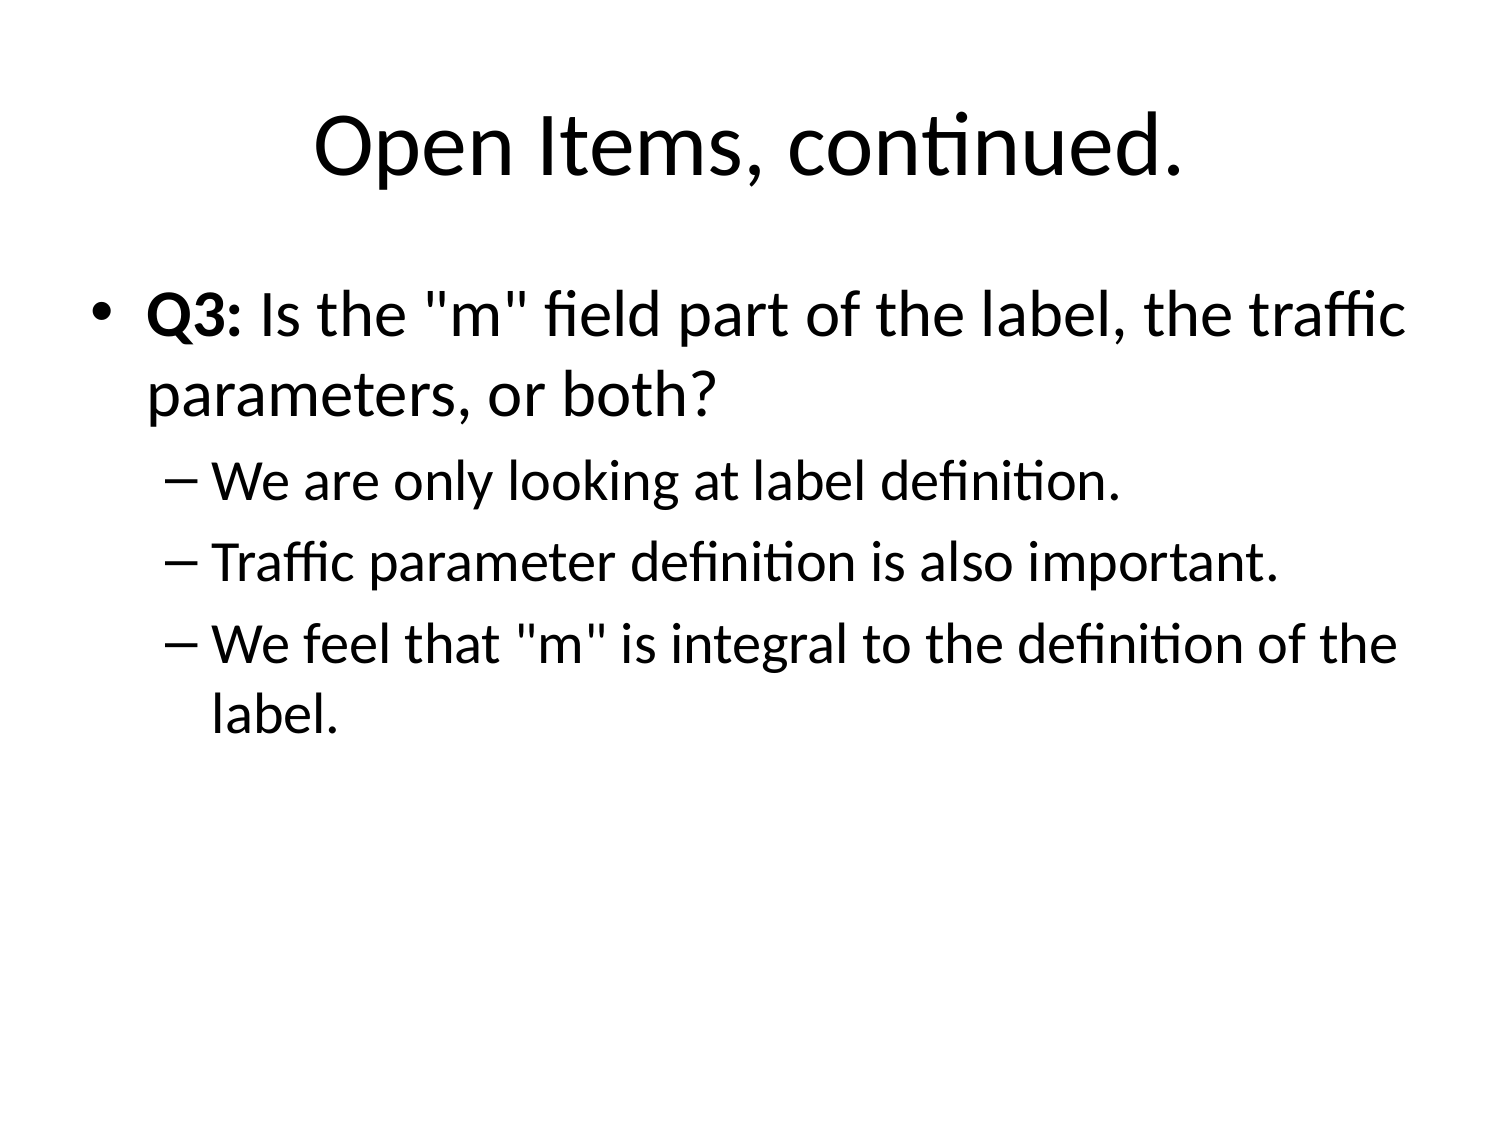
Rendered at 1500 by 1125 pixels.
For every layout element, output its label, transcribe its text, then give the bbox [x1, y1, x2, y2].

title Open Items, continued. [75, 45, 1425, 233]
list Q3: Is the "m" field part of the label, the traffic parameters, or both? We are only looking at label definition. Traffic parameter definition is also important. We feel that "m" is integral to the definition of the label. [75, 262, 1425, 1005]
